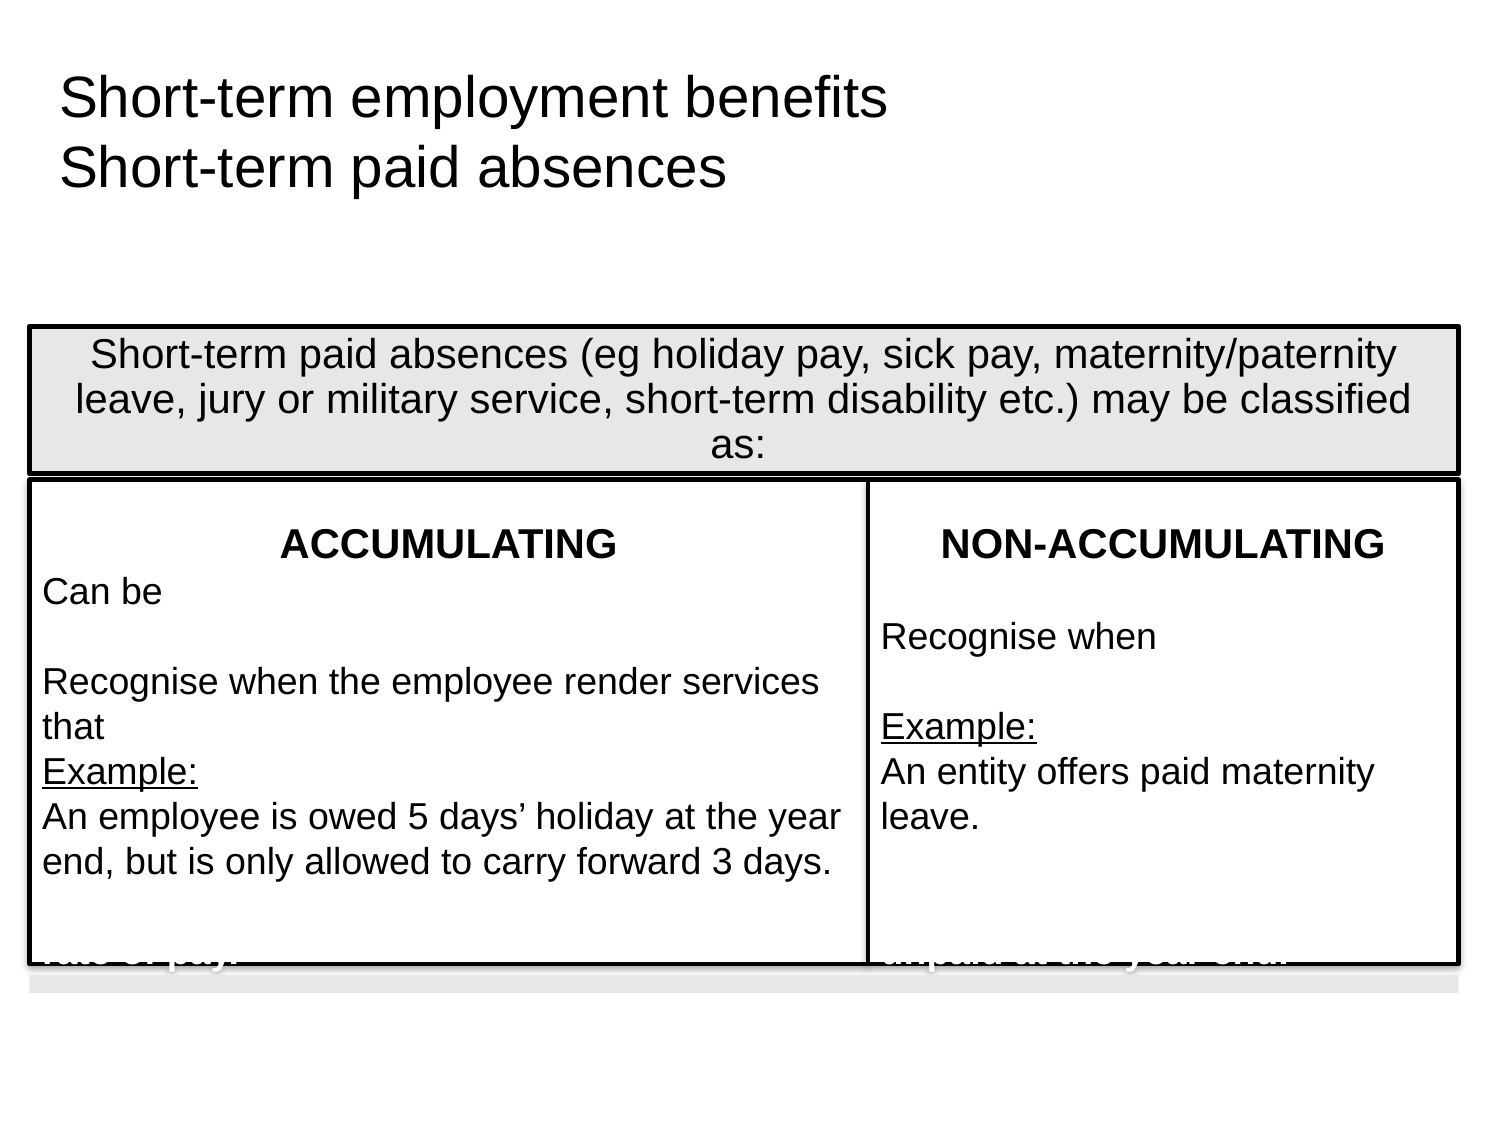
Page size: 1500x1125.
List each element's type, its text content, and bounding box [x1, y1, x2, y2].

title Short-term employment benefits Short-term paid absences [58, 58, 1442, 296]
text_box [29, 326, 1459, 994]
